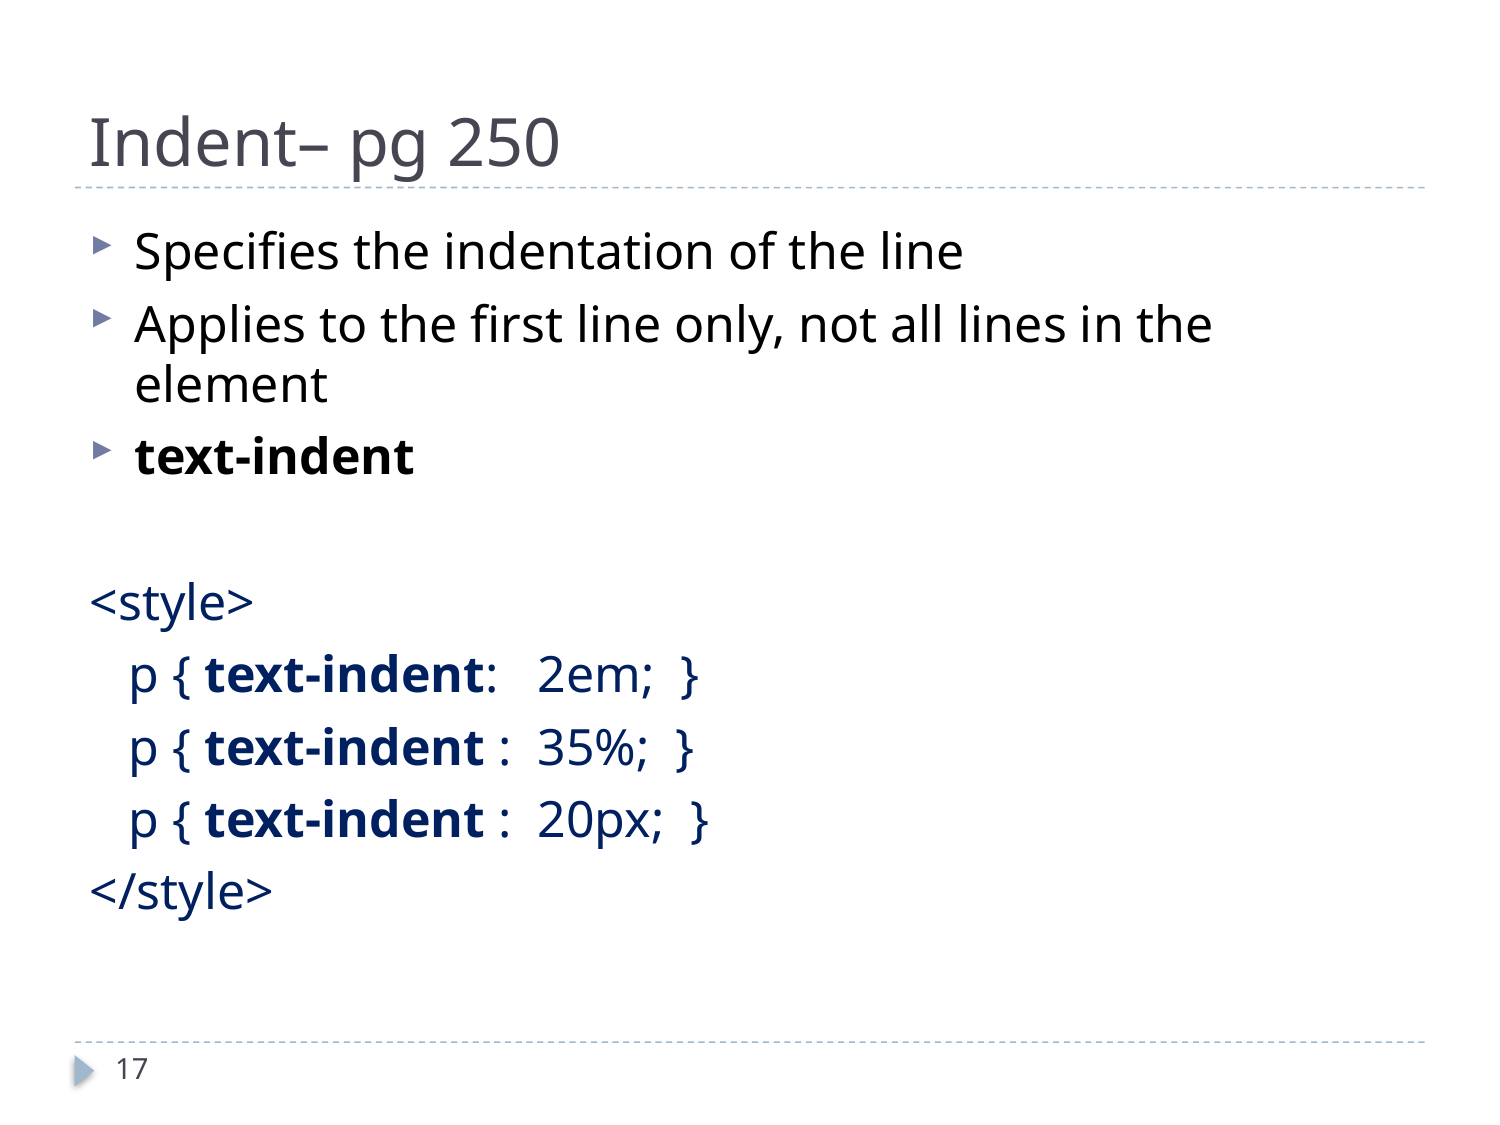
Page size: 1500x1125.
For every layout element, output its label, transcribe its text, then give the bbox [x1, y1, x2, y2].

list Specifies the indentation of the line Applies to the first line only, not all lines in the element text-indent <style> p { text-indent: 2em; } p { text-indent : 35%; } p { text-indent : 20px; } </style> [75, 212, 1425, 1113]
title Indent– pg 250 [75, 24, 1425, 188]
